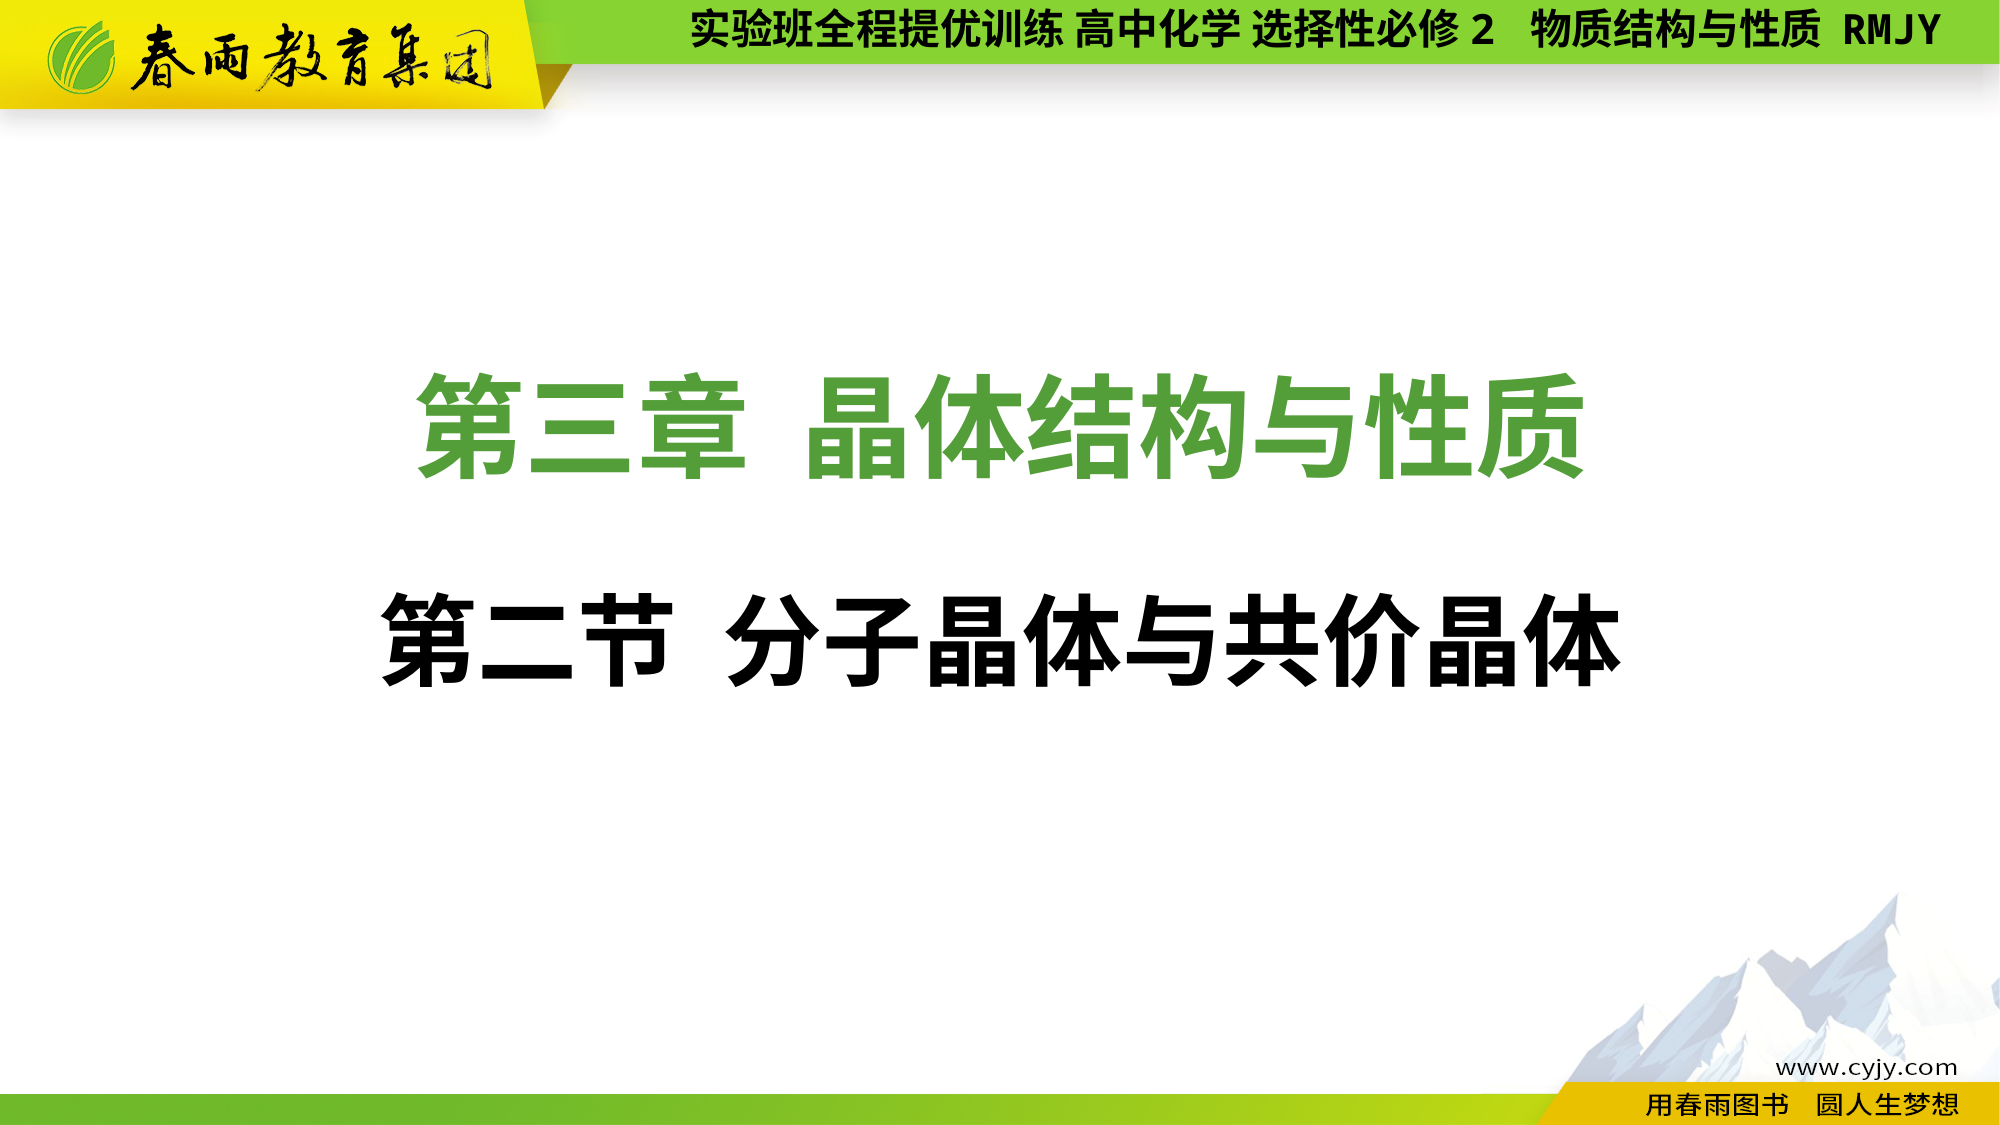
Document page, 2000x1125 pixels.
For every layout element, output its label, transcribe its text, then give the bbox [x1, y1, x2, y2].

text_box 第二节 分子晶体与共价晶体 [54, 511, 1946, 706]
picture [0, 0, 2000, 1125]
text_box 第三章 晶体结构与性质 [54, 282, 1946, 500]
